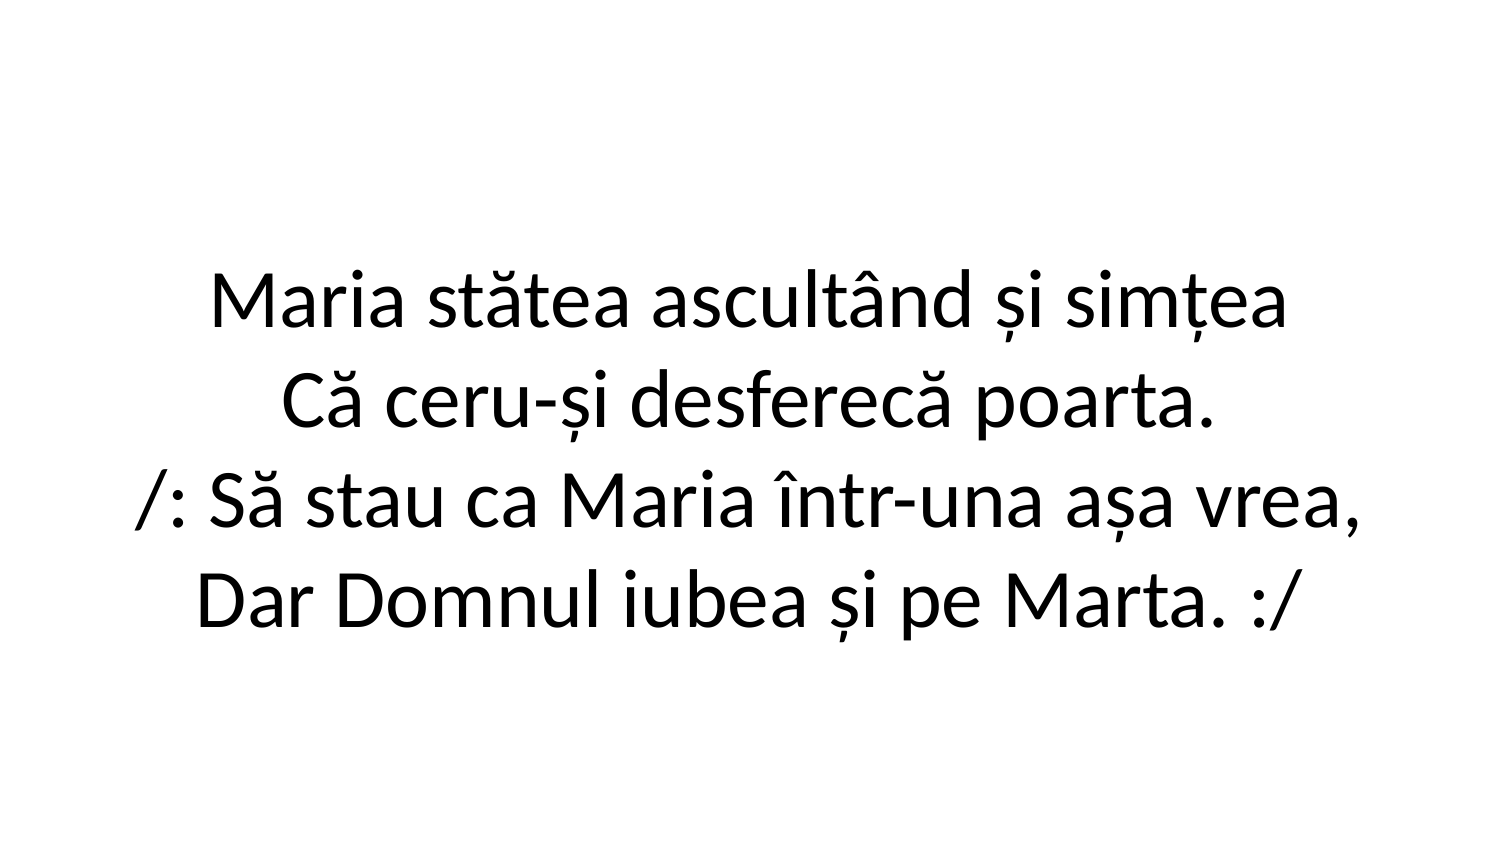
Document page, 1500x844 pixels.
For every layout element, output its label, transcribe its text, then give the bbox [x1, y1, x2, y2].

text_box Maria stătea ascultând și simțea Că ceru-și desferecă poarta. /: Să stau ca Maria într-una așa vrea, Dar Domnul iubea și pe Marta. :/ [120, 192, 1380, 652]
